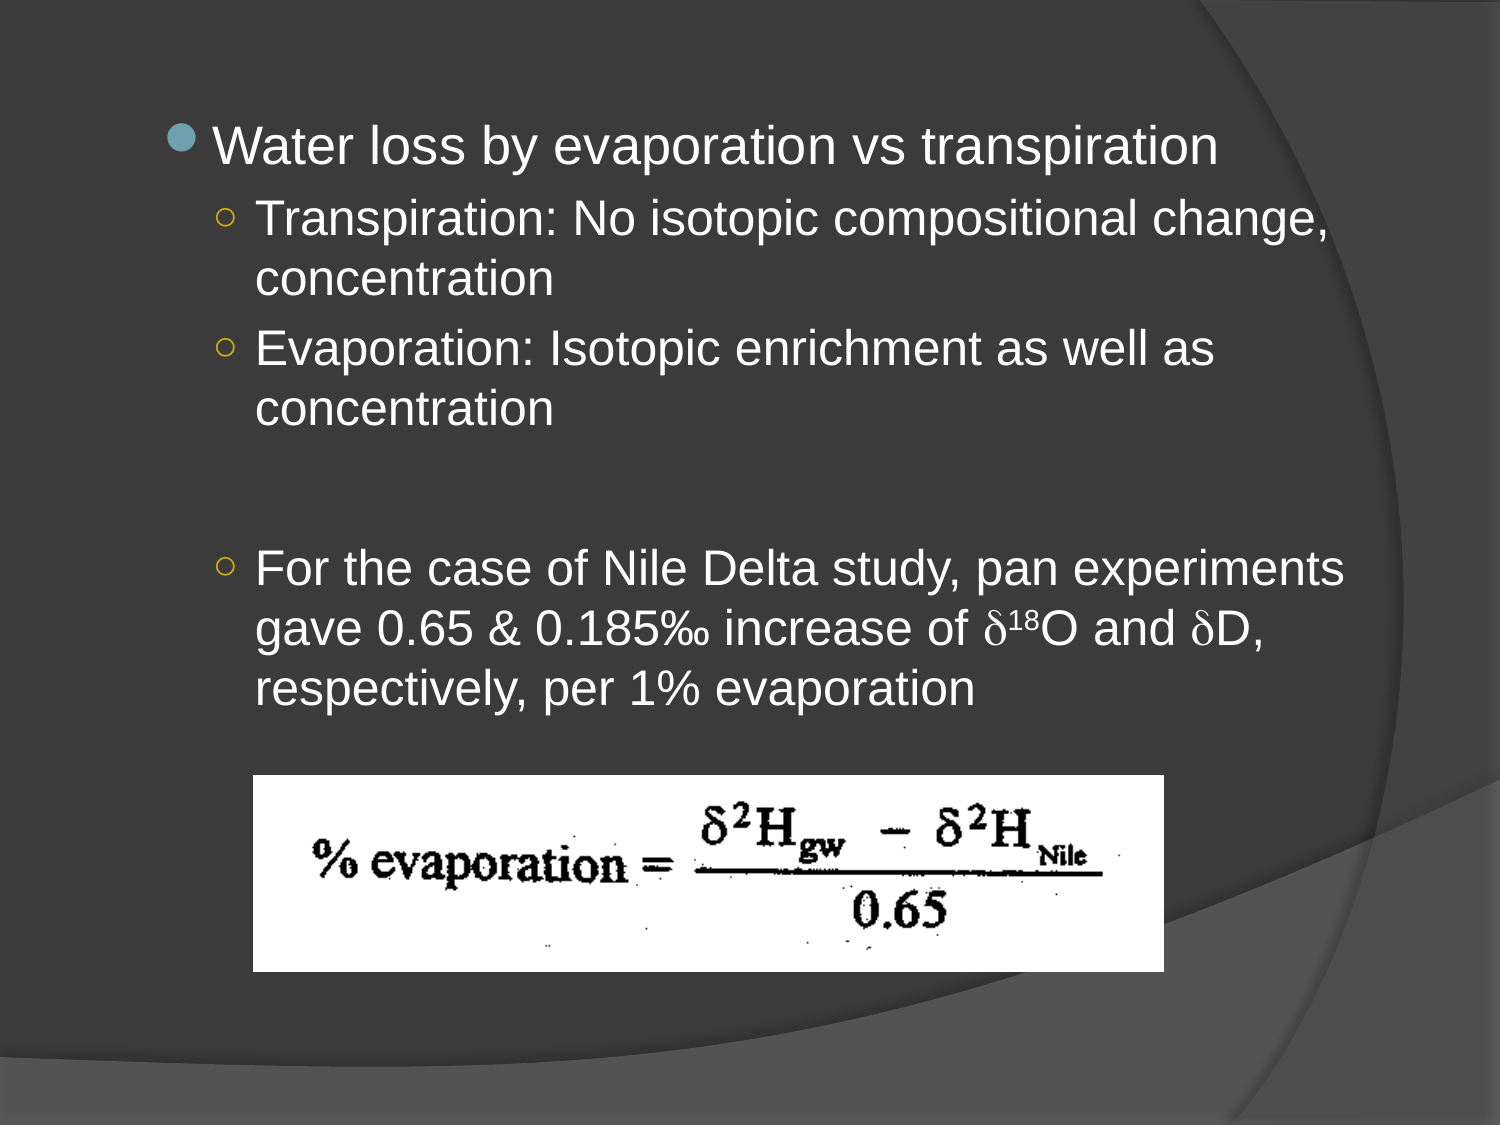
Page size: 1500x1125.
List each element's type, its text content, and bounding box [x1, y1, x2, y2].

list Water loss by evaporation vs transpiration Transpiration: No isotopic compositional change, concentration Evaporation: Isotopic enrichment as well as concentration For the case of Nile Delta study, pan experiments gave 0.65 & 0.185‰ increase of d18O and dD, respectively, per 1% evaporation [75, 103, 1436, 846]
picture [253, 774, 1164, 973]
